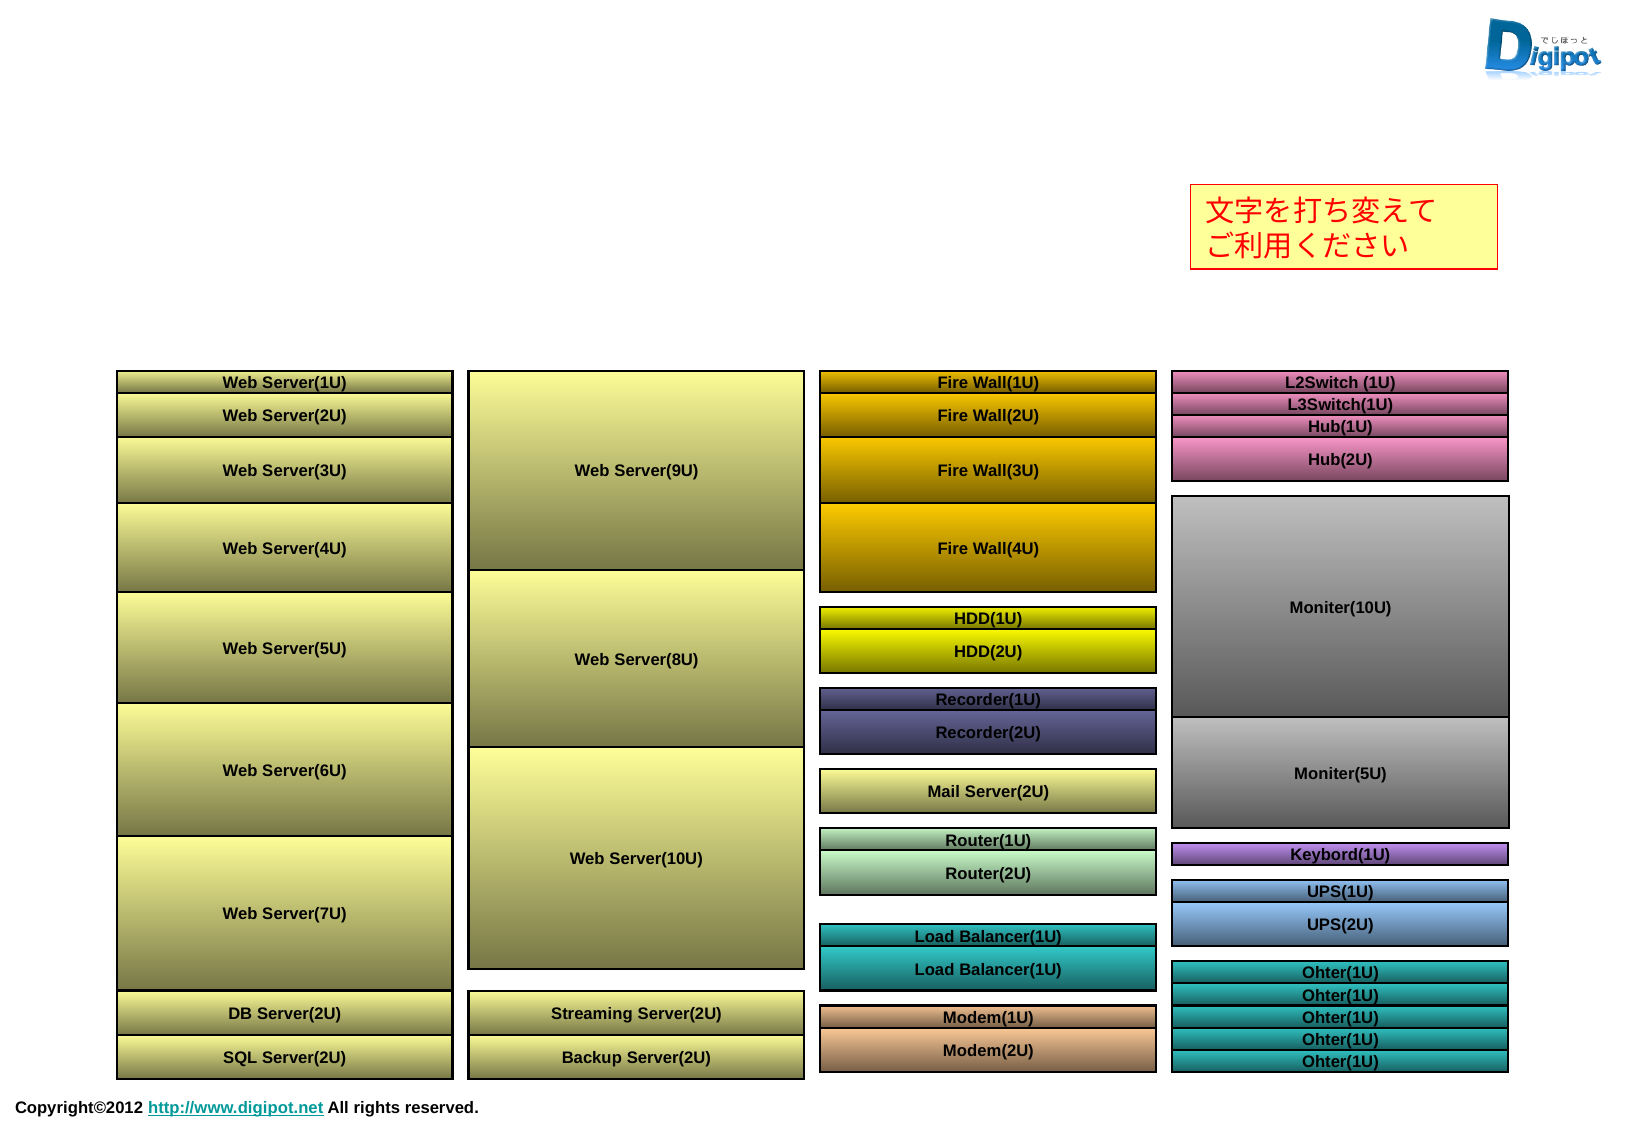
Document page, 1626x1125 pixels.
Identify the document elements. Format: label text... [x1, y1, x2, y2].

text_box Web Server(9U) [468, 370, 805, 570]
text_box UPS(1U) [1172, 879, 1509, 902]
text_box 文字を打ち変えて ご利用ください [1190, 184, 1498, 270]
text_box Load Balancer(1U) [820, 946, 1157, 991]
text_box Web Server(8U) [468, 570, 805, 747]
text_box Web Server(5U) [116, 592, 453, 703]
text_box DB Server(2U) [116, 990, 453, 1034]
text_box Ohter(1U) [1172, 984, 1509, 1006]
text_box Fire Wall(2U) [820, 392, 1157, 436]
text_box HDD(2U) [820, 628, 1157, 674]
text_box Router(1U) [820, 828, 1157, 850]
text_box Web Server(1U) [116, 370, 453, 392]
text_box SQL Server(2U) [116, 1034, 453, 1080]
text_box Recorder(1U) [820, 687, 1157, 710]
text_box Web Server(6U) [116, 703, 453, 835]
text_box Streaming Server(2U) [468, 990, 805, 1034]
text_box Web Server(7U) [116, 835, 453, 990]
text_box Ohter(1U) [1172, 961, 1509, 984]
text_box Fire Wall(4U) [820, 503, 1157, 592]
text_box Ohter(1U) [1172, 1006, 1509, 1028]
text_box Load Balancer(1U) [820, 924, 1157, 946]
text_box HDD(1U) [820, 606, 1157, 628]
text_box Ohter(1U) [1172, 1028, 1509, 1050]
text_box UPS(2U) [1172, 902, 1509, 947]
text_box Keybord(1U) [1172, 842, 1509, 866]
text_box Backup Server(2U) [468, 1034, 805, 1080]
text_box Fire Wall(1U) [820, 370, 1157, 392]
text_box L3Switch(1U) [1172, 392, 1509, 415]
picture [1485, 18, 1602, 82]
text_box Modem(2U) [820, 1027, 1157, 1072]
text_box Web Server(3U) [116, 436, 453, 503]
text_box Web Server(4U) [116, 503, 453, 592]
text_box Web Server(2U) [116, 392, 453, 436]
text_box Moniter(5U) [1172, 718, 1509, 829]
text_box Recorder(2U) [820, 710, 1157, 755]
text_box Hub(2U) [1172, 436, 1509, 482]
text_box Mail Server(2U) [820, 769, 1157, 814]
text_box Fire Wall(3U) [820, 436, 1157, 503]
text_box Modem(1U) [820, 1005, 1157, 1027]
text_box Ohter(1U) [1172, 1050, 1509, 1072]
text_box Web Server(10U) [468, 747, 805, 969]
text_box Hub(1U) [1172, 415, 1509, 436]
text_box Moniter(10U) [1172, 496, 1509, 718]
text_box L2Switch (1U) [1172, 370, 1509, 392]
text_box Router(2U) [820, 850, 1157, 895]
